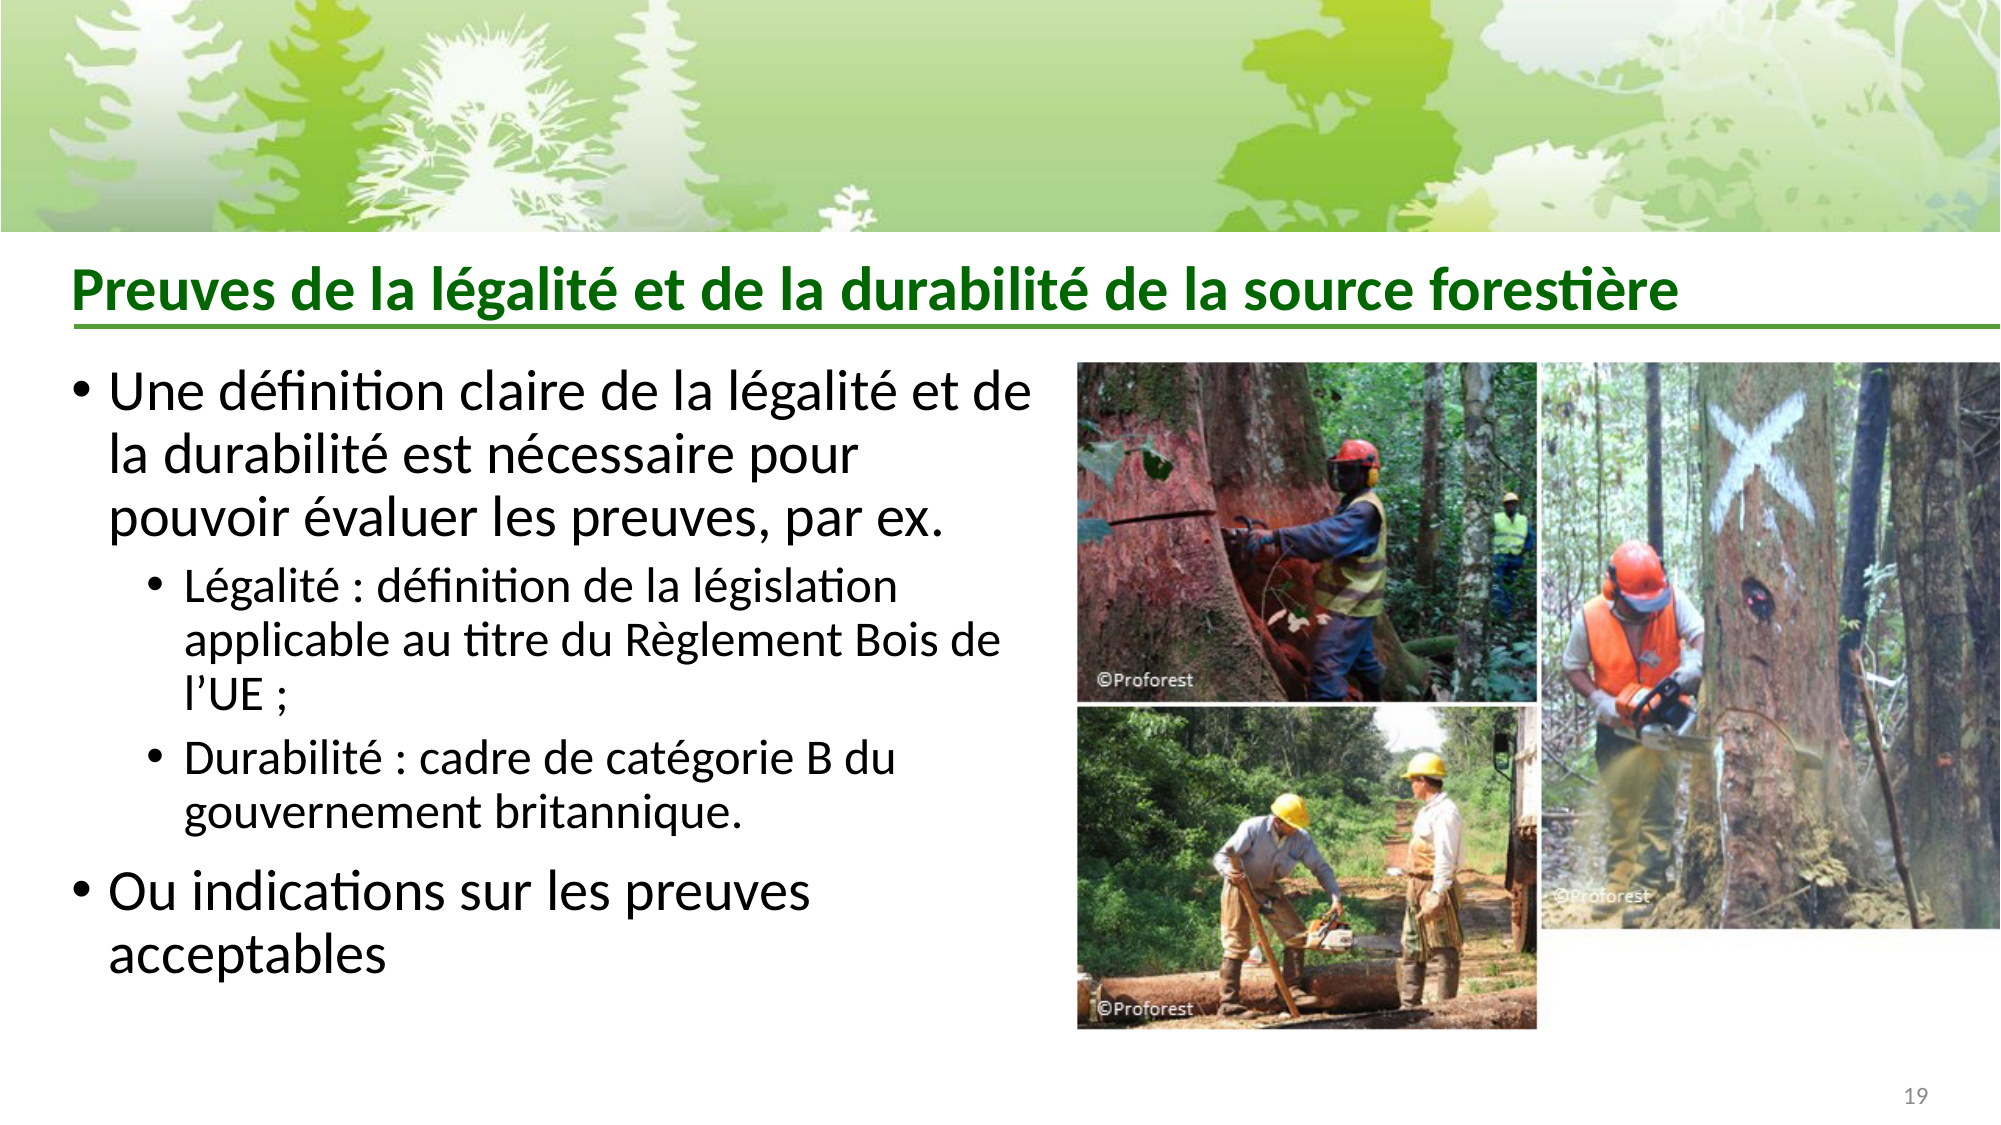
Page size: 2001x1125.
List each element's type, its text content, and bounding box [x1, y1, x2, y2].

list Une définition claire de la légalité et de la durabilité est nécessaire pour pouvoir évaluer les preuves, par ex. Légalité : définition de la législation applicable au titre du Règlement Bois de l’UE ; Durabilité : cadre de catégorie B du gouvernement britannique. Ou indications sur les preuves acceptables [56, 352, 1051, 1096]
title Preuves de la légalité et de la durabilité de la source forestière [56, 181, 1782, 399]
picture [0, 0, 2000, 232]
slide_number 19 [1493, 1065, 1944, 1125]
picture [1076, 361, 2000, 1031]
